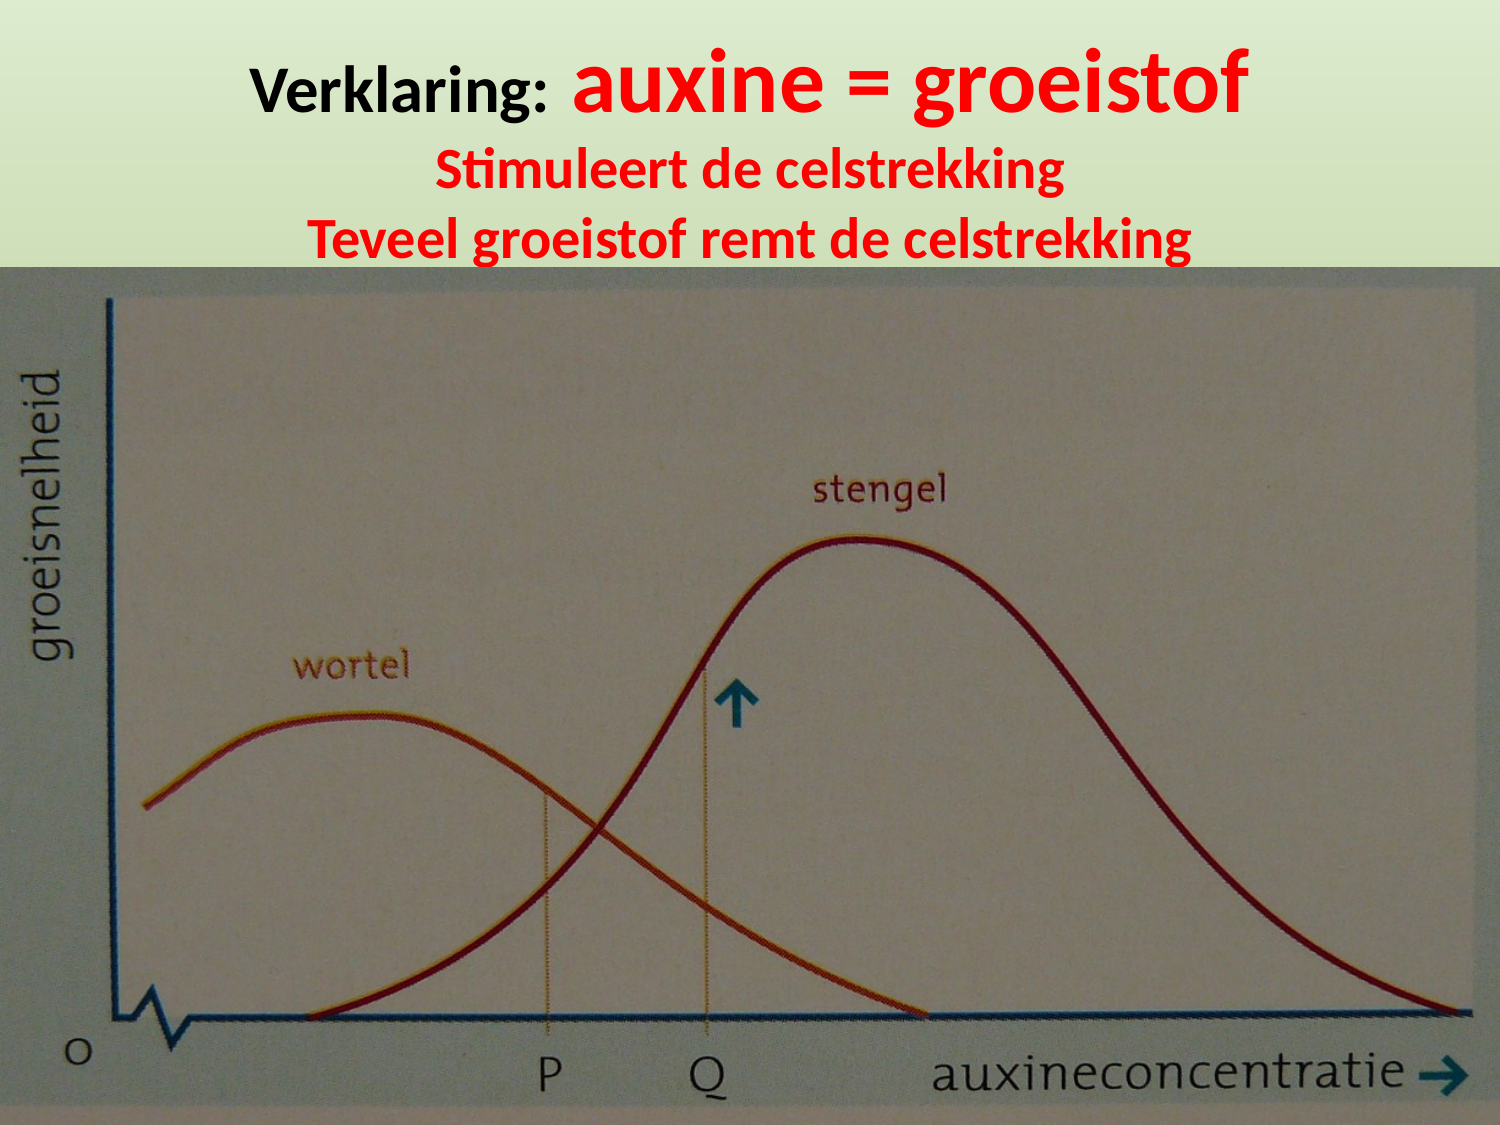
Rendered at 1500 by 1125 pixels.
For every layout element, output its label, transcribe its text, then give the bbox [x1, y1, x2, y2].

title Verklaring: auxine = groeistof Stimuleert de celstrekking Teveel groeistof remt de celstrekking [75, 0, 1425, 265]
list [0, 266, 1500, 1125]
